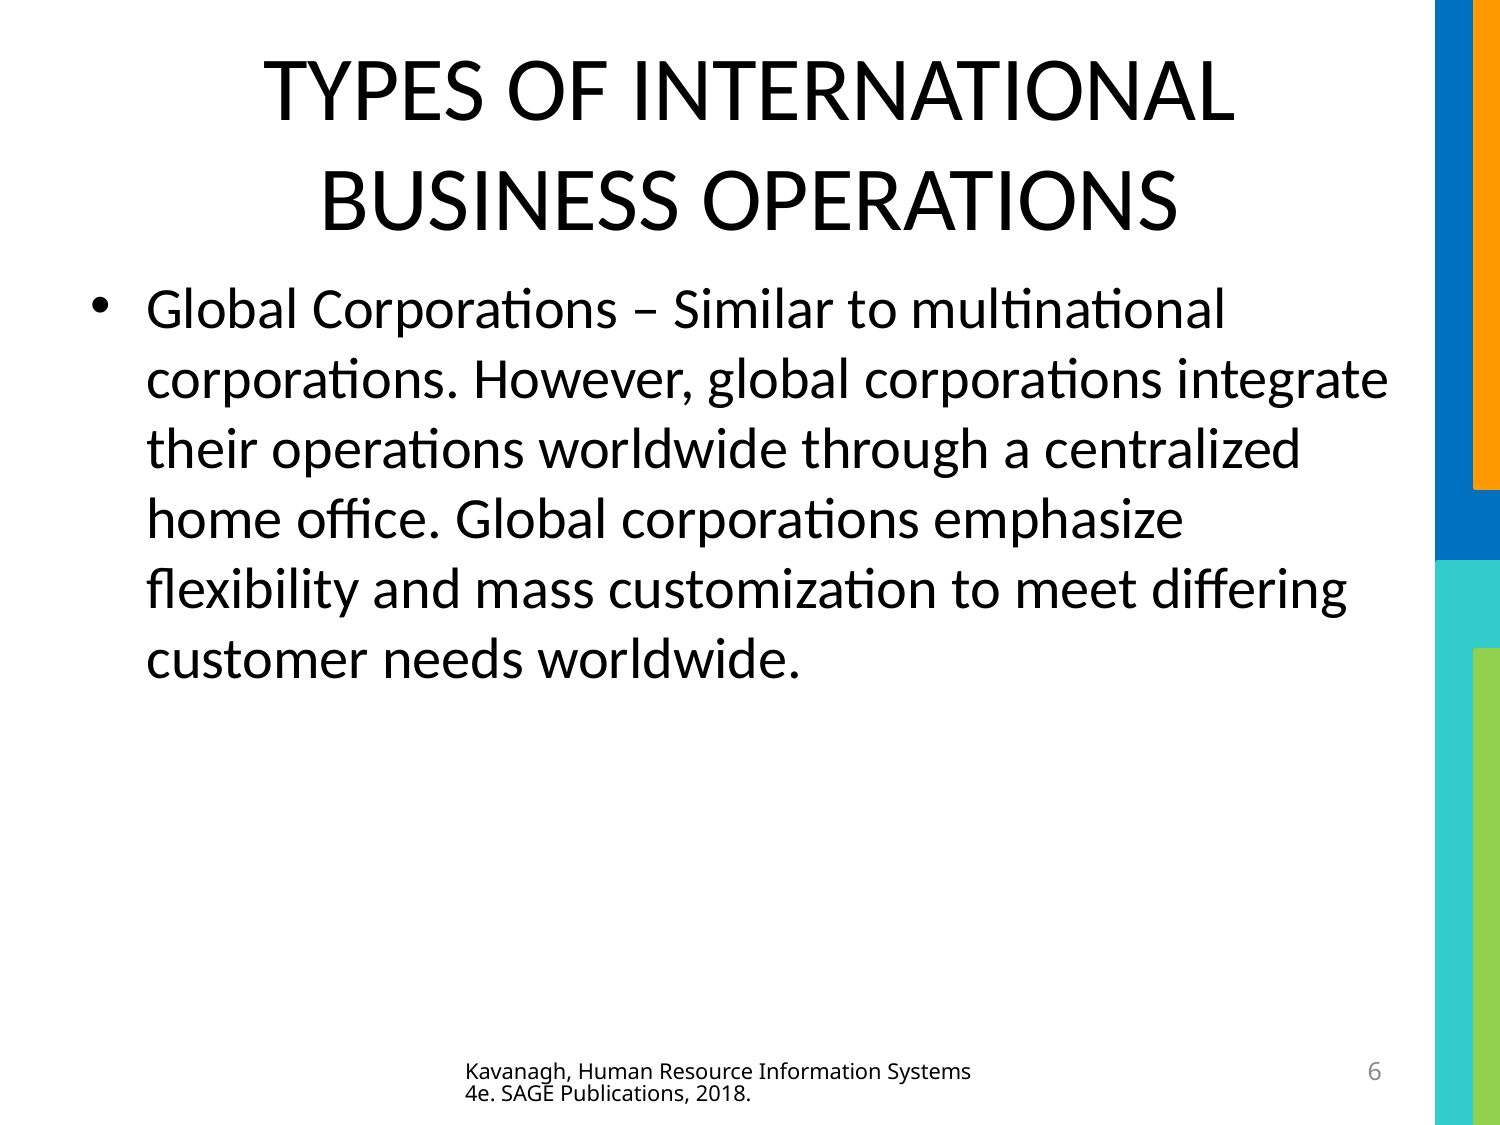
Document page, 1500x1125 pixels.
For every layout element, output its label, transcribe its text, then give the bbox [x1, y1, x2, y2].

list Global Corporations – Similar to multinational corporations. However, global corporations integrate their operations worldwide through a centralized home office. Global corporations emphasize flexibility and mass customization to meet differing customer needs worldwide. [75, 262, 1425, 1005]
footer Kavanagh, Human Resource Information Systems 4e. SAGE Publications, 2018. [450, 1042, 1004, 1103]
slide_number 6 [1059, 1042, 1397, 1103]
title TYPES OF INTERNATIONAL BUSINESS OPERATIONS [75, 45, 1425, 233]
